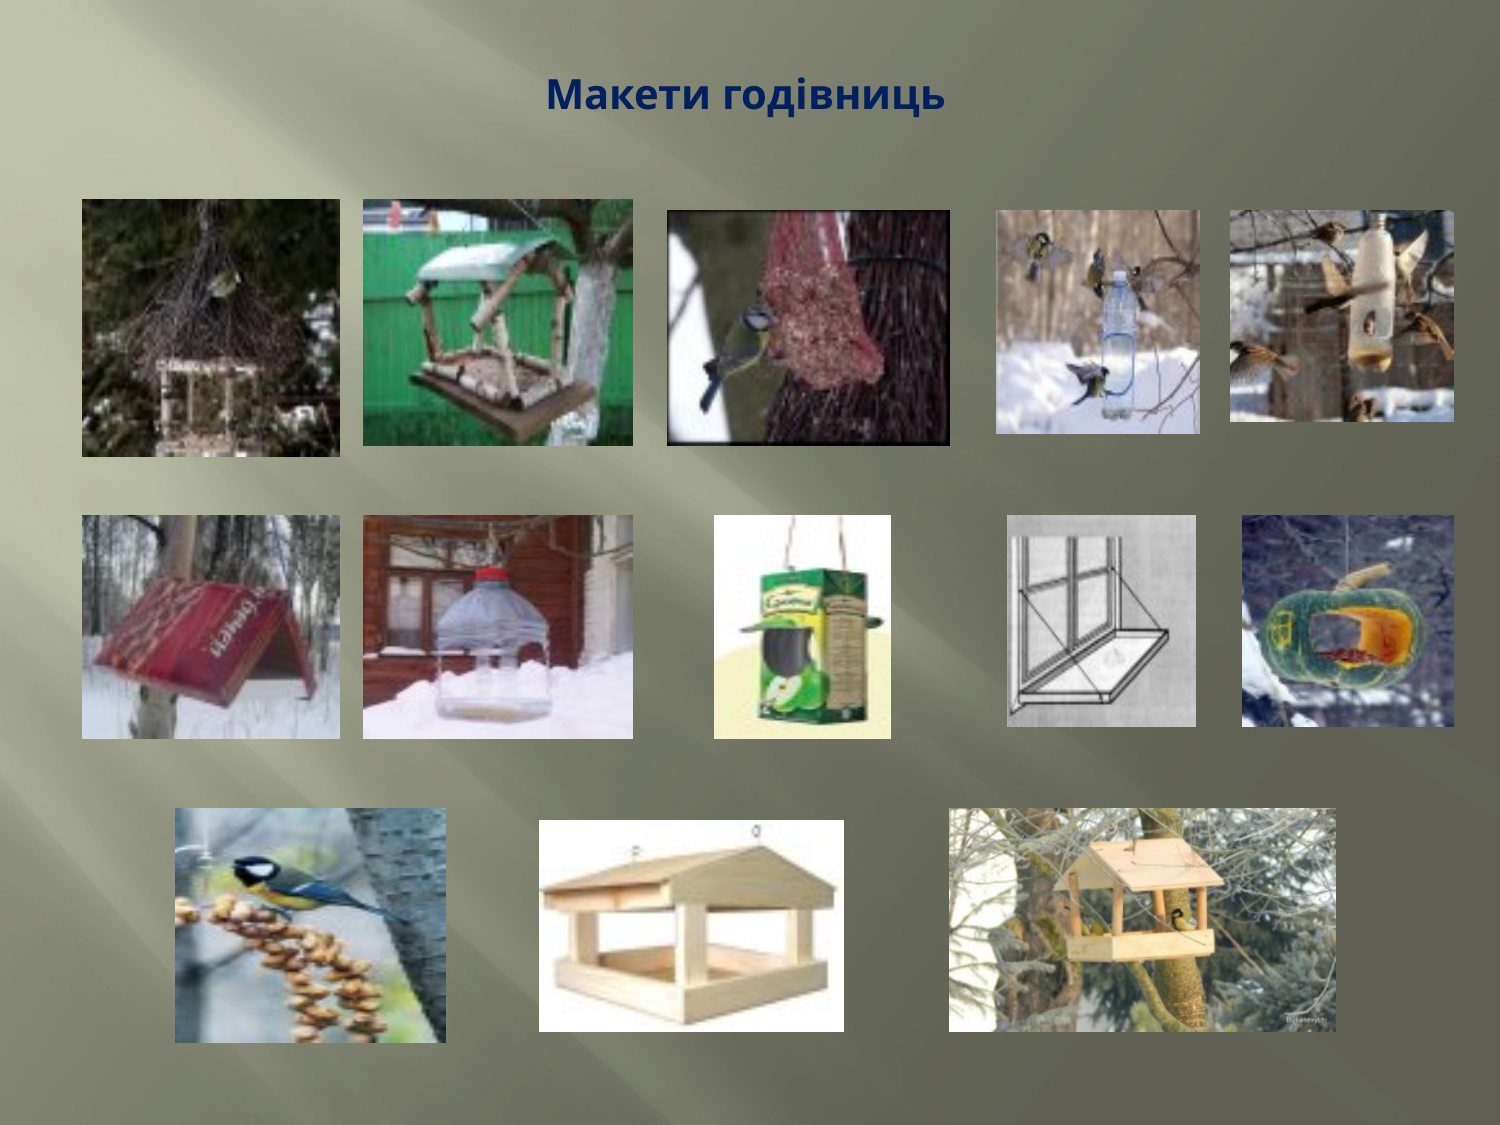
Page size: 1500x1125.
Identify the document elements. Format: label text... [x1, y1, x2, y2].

picture [1230, 210, 1454, 423]
title Макети годівниць [70, 0, 1421, 188]
picture [175, 808, 446, 1044]
picture [667, 210, 950, 446]
picture [995, 210, 1200, 434]
picture [1241, 515, 1454, 727]
picture [1007, 515, 1196, 727]
picture [714, 515, 891, 739]
picture [362, 515, 633, 739]
picture [538, 820, 844, 1032]
picture [81, 515, 341, 739]
picture [948, 808, 1337, 1032]
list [81, 198, 341, 458]
picture [362, 198, 633, 446]
